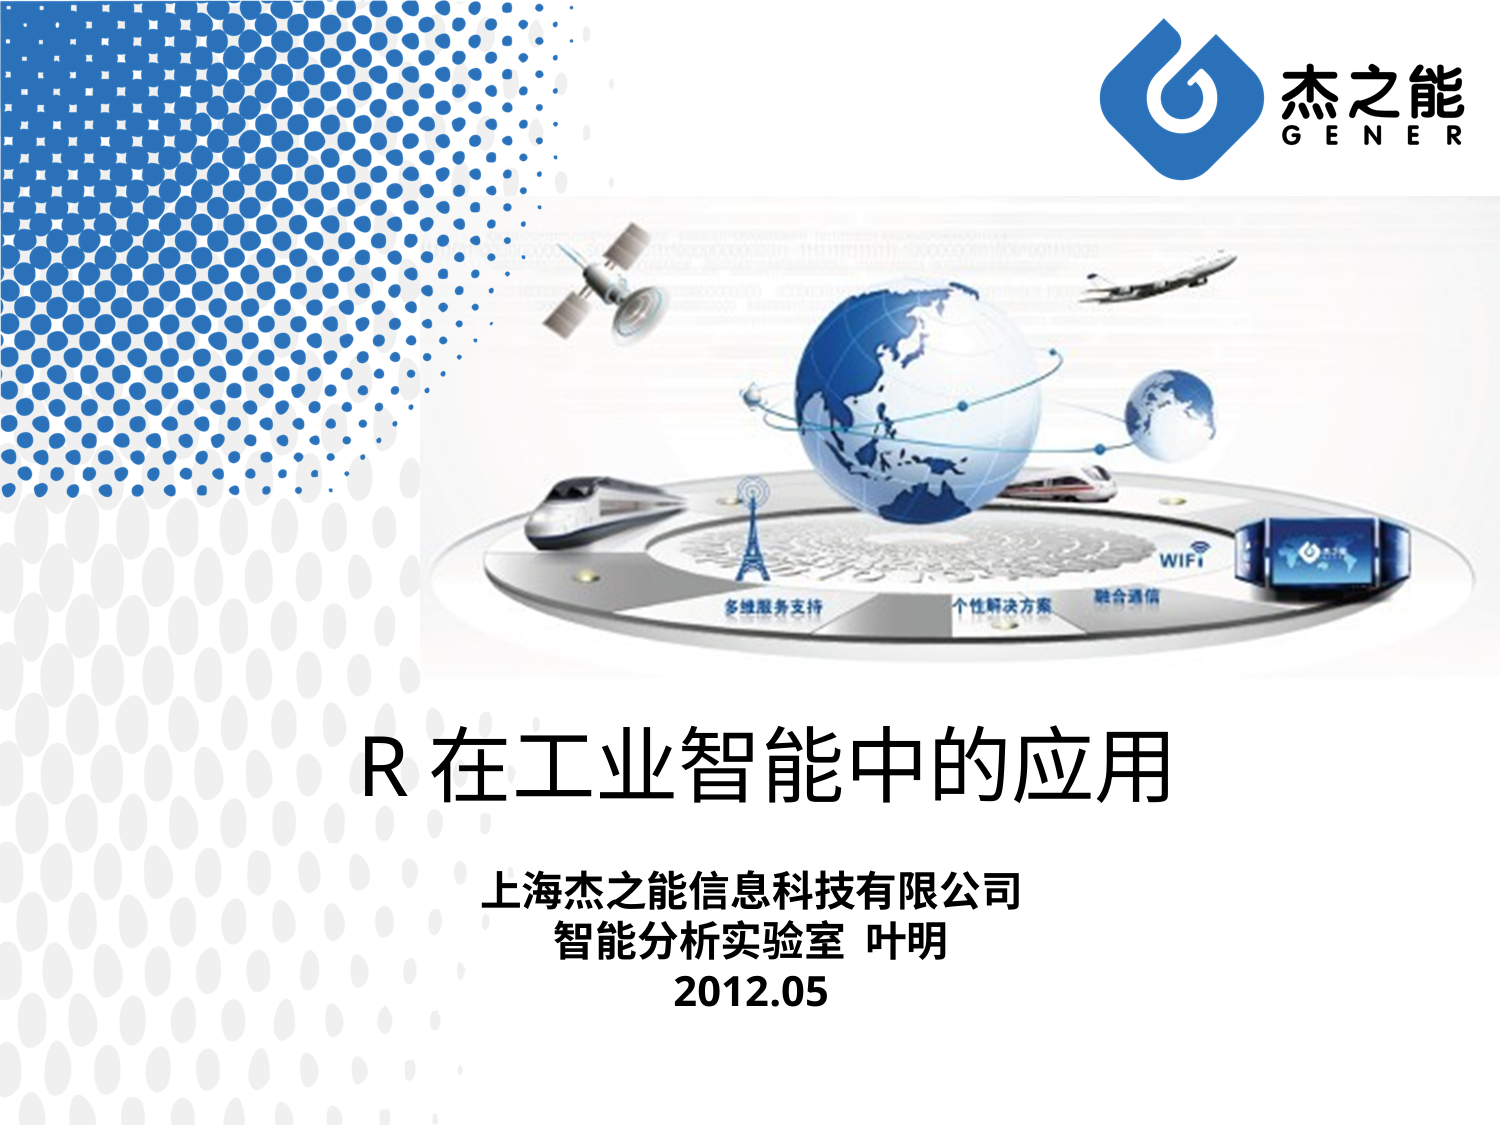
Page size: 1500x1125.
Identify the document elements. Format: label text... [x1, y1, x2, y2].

text_box R在工业智能中的应用 [324, 705, 1211, 821]
text_box 上海杰之能信息科技有限公司 智能分析实验室 叶明 2012.05 [440, 857, 1062, 1023]
picture [0, 0, 1500, 1125]
